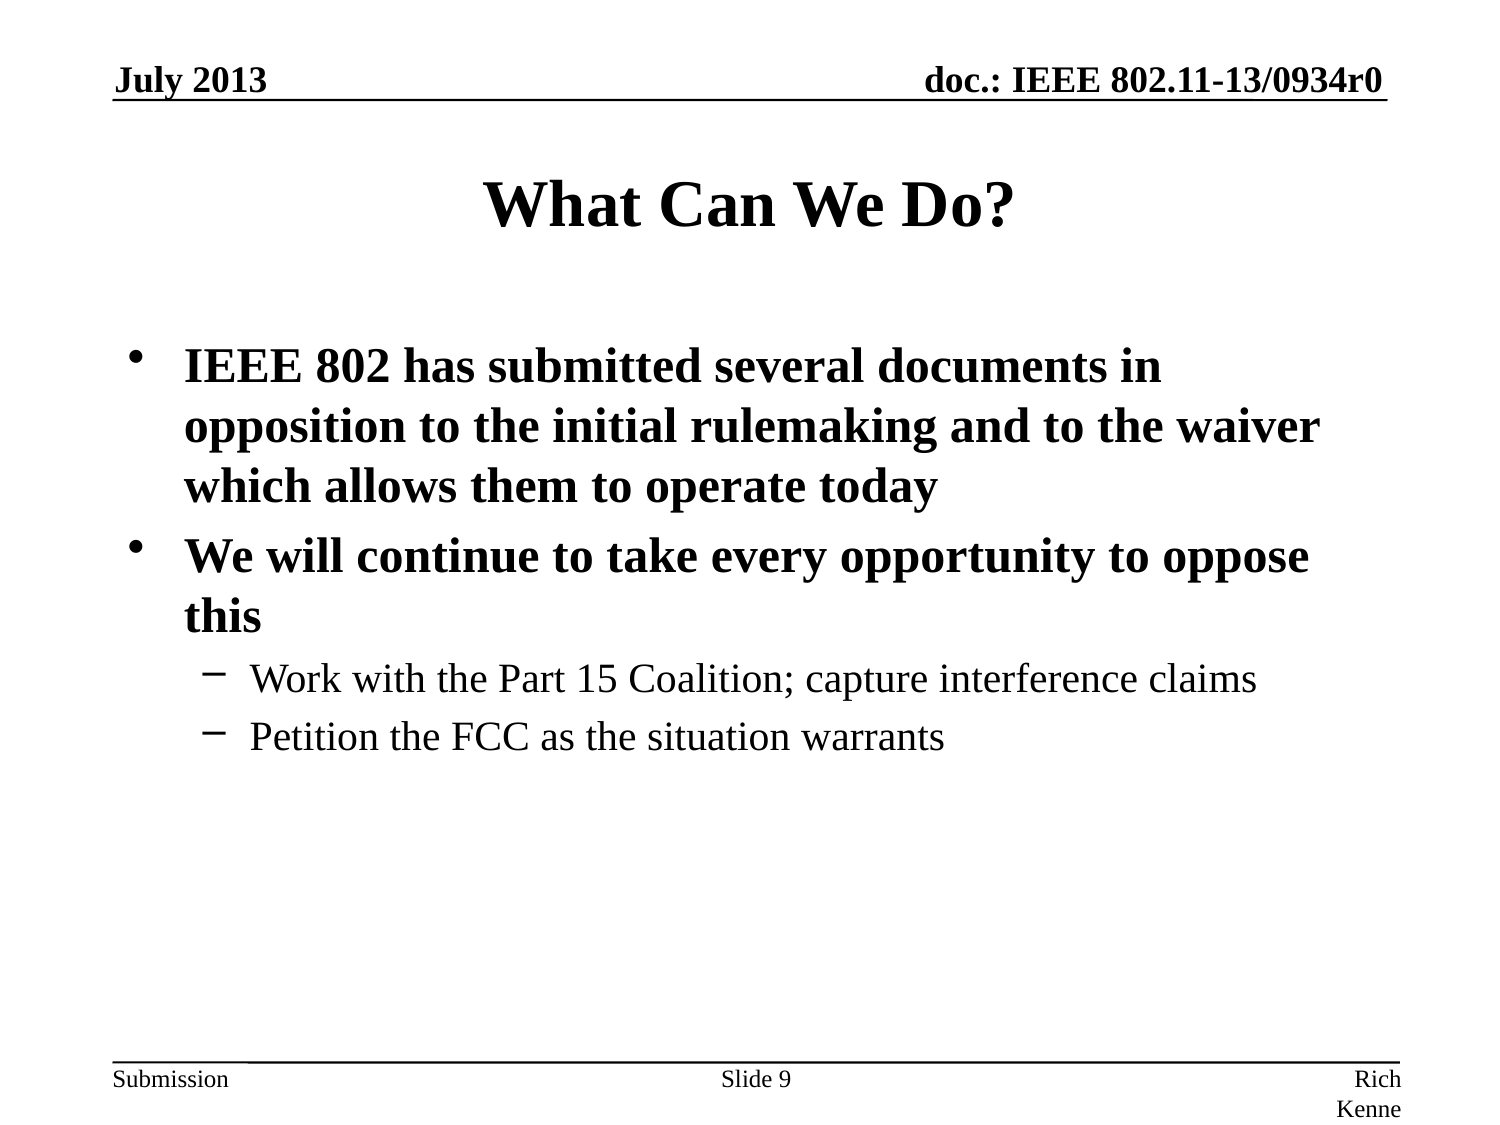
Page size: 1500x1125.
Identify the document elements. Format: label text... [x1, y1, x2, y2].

list IEEE 802 has submitted several documents in opposition to the initial rulemaking and to the waiver which allows them to operate today We will continue to take every opportunity to oppose this Work with the Part 15 Coalition; capture interference claims Petition the FCC as the situation warrants [112, 324, 1388, 1000]
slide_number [114, 54, 316, 101]
slide_number Slide 9 [712, 1061, 800, 1093]
footer Rich Kennedy, BlackBerry Corporation [1324, 1061, 1402, 1093]
title What Can We Do? [112, 112, 1388, 288]
